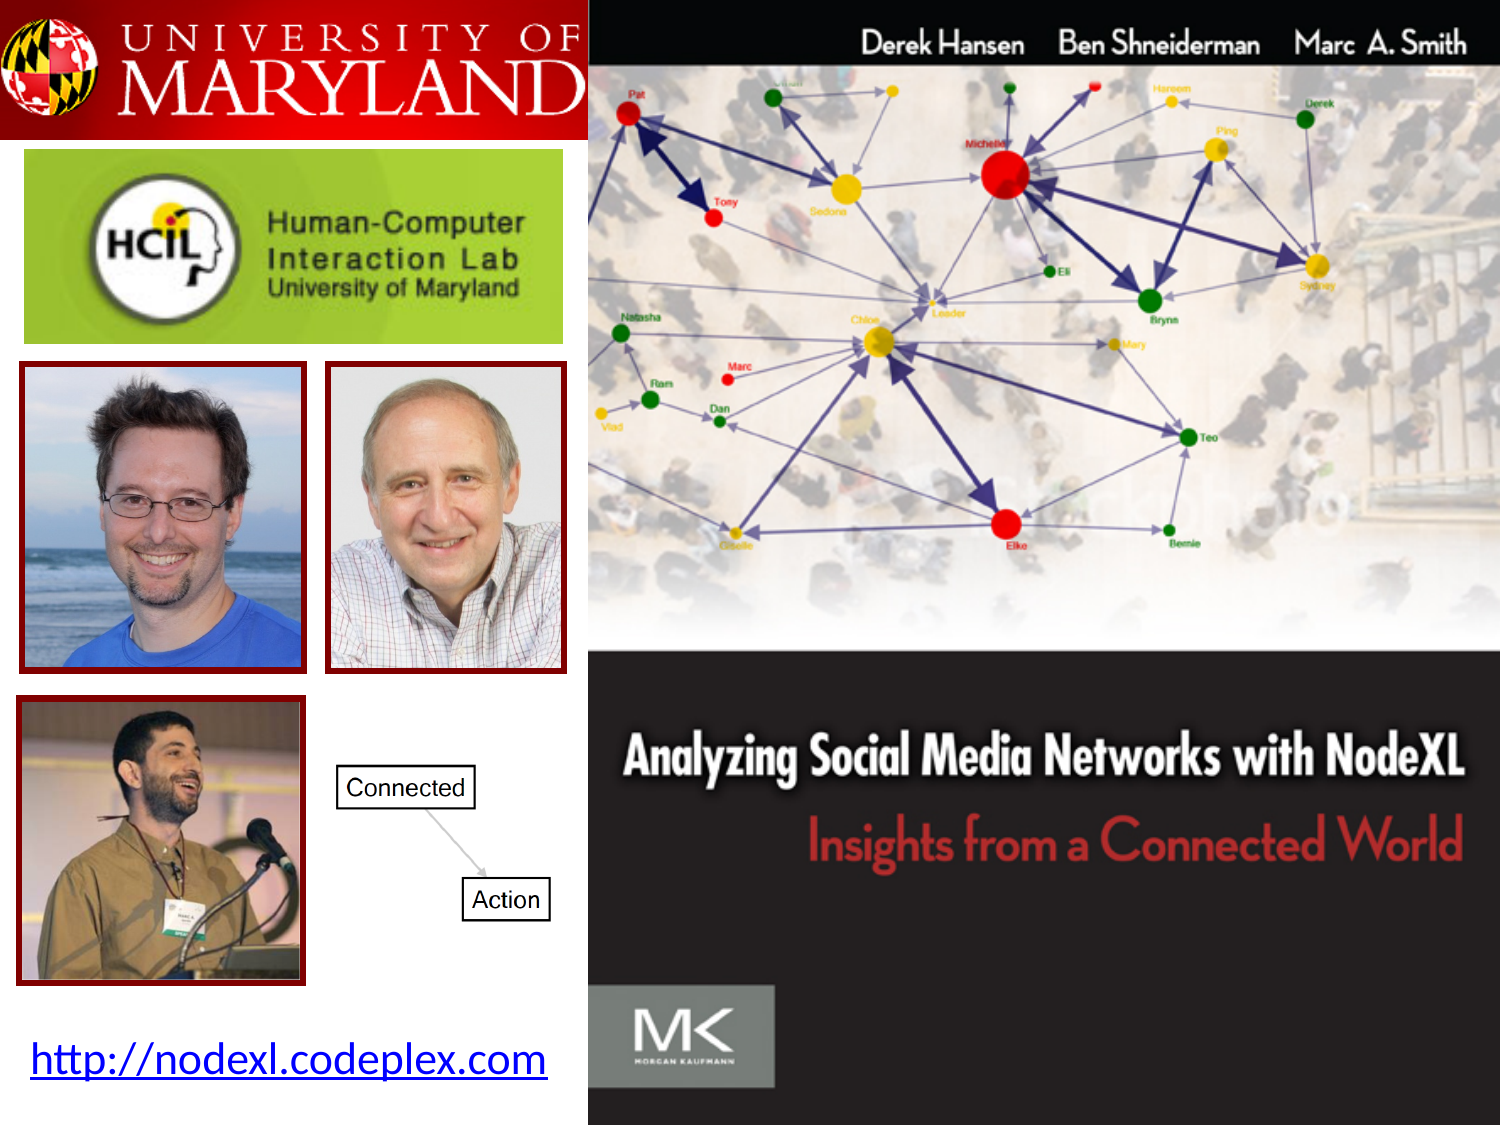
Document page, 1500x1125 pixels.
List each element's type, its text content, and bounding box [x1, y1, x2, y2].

picture [0, 0, 1500, 1125]
picture [322, 755, 563, 934]
text_box http://nodexl.codeplex.com [15, 1021, 563, 1091]
picture [24, 367, 301, 668]
picture [24, 149, 563, 344]
picture [22, 701, 301, 981]
picture [330, 367, 562, 668]
